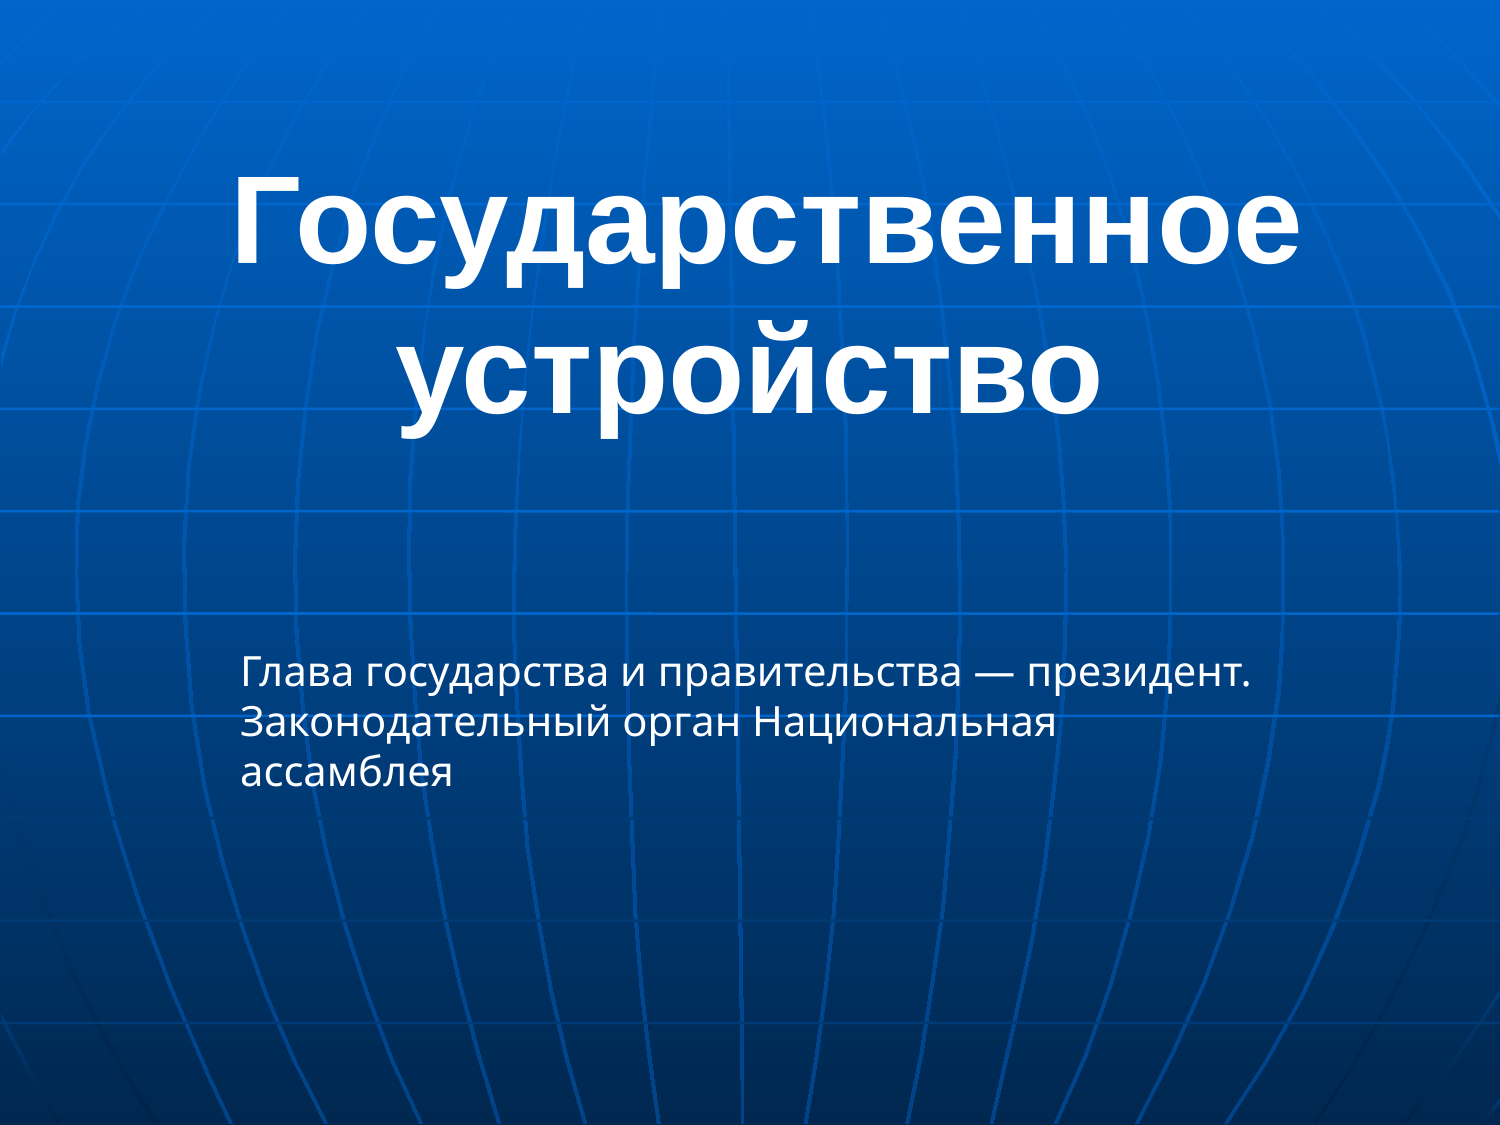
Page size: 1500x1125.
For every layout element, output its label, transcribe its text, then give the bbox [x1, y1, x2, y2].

title Государственное устройство [111, 125, 1388, 447]
subtitle Глава государства и правительства — президент. Законодательный орган Национальная ассамблея [224, 637, 1276, 926]
